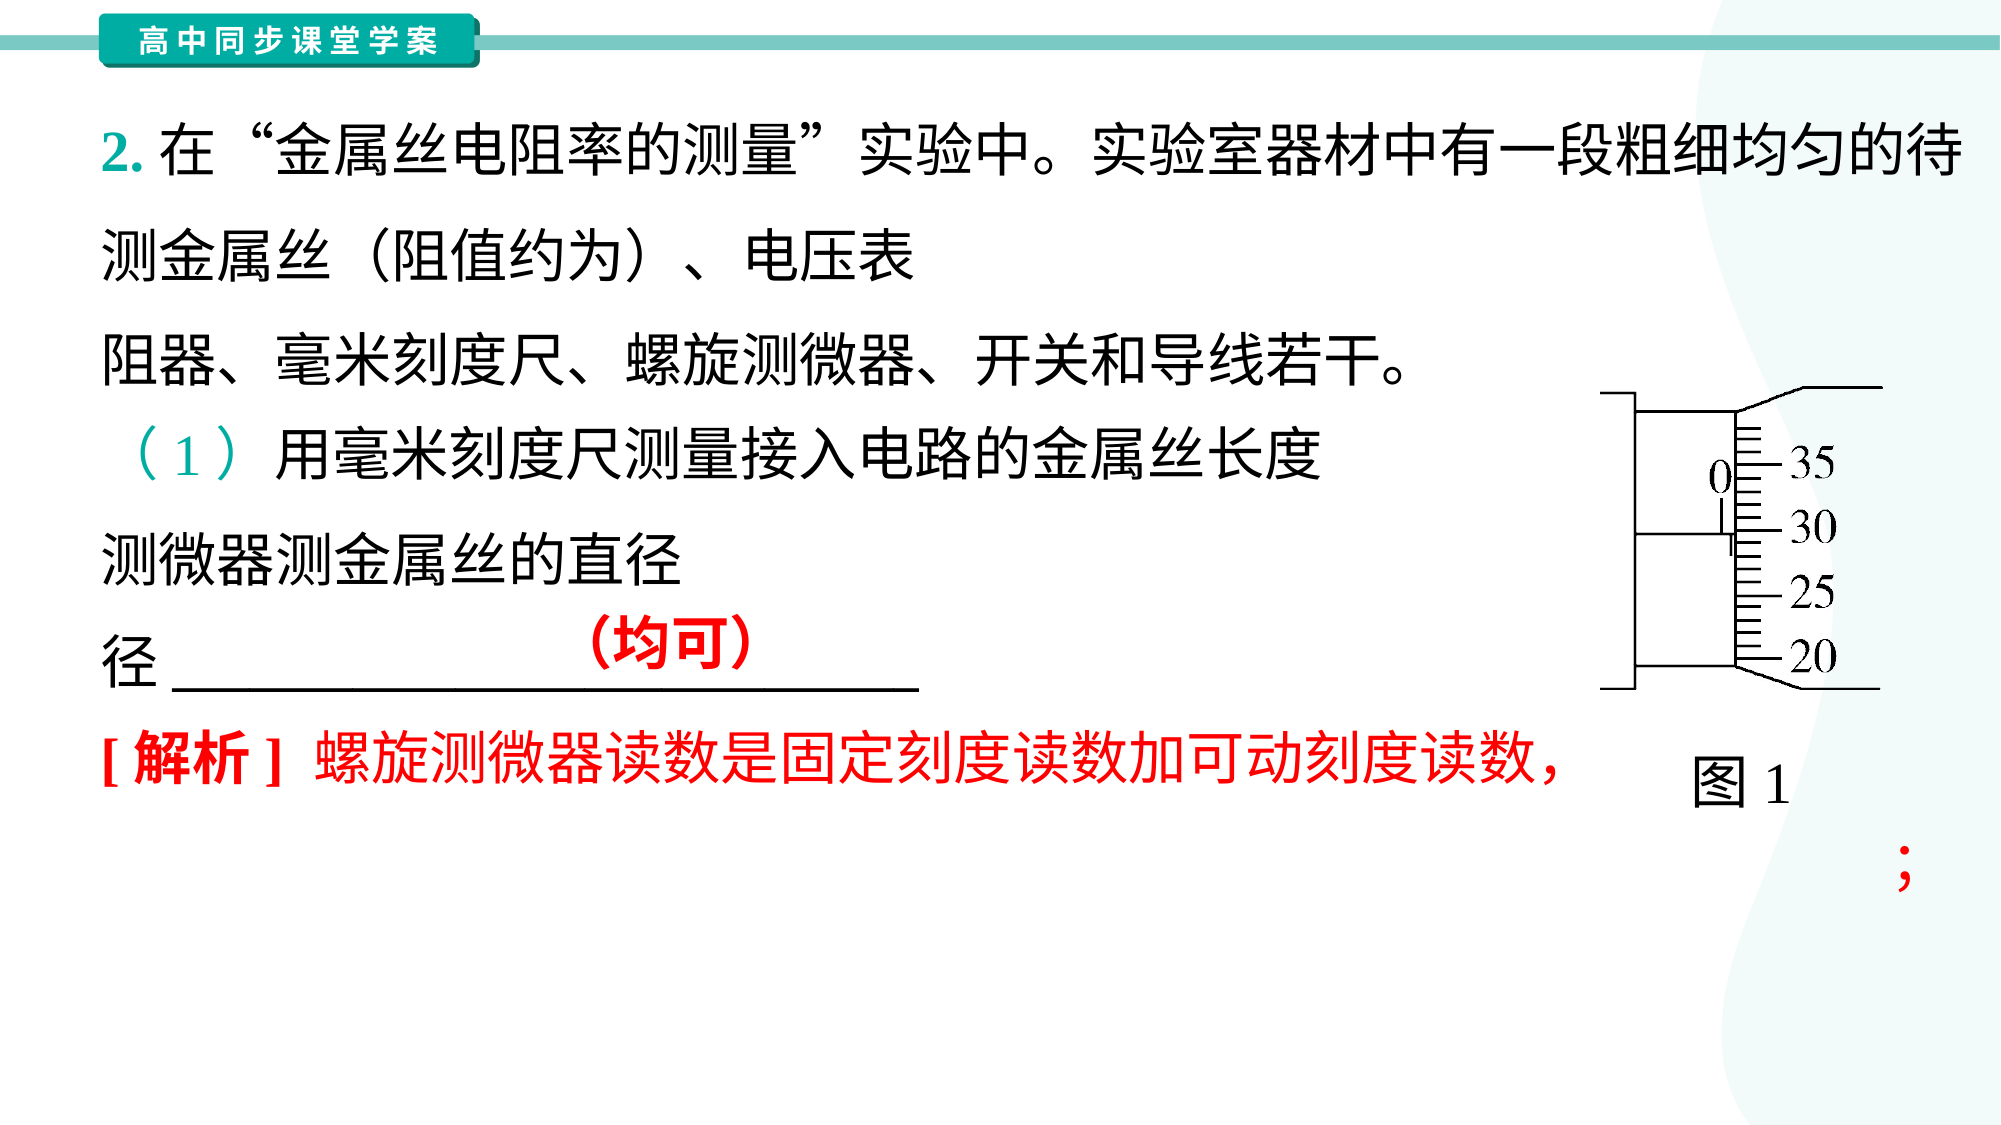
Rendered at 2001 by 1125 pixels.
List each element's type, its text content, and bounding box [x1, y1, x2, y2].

text_box 图1 [1691, 710, 1792, 874]
picture [0, 0, 2000, 1125]
